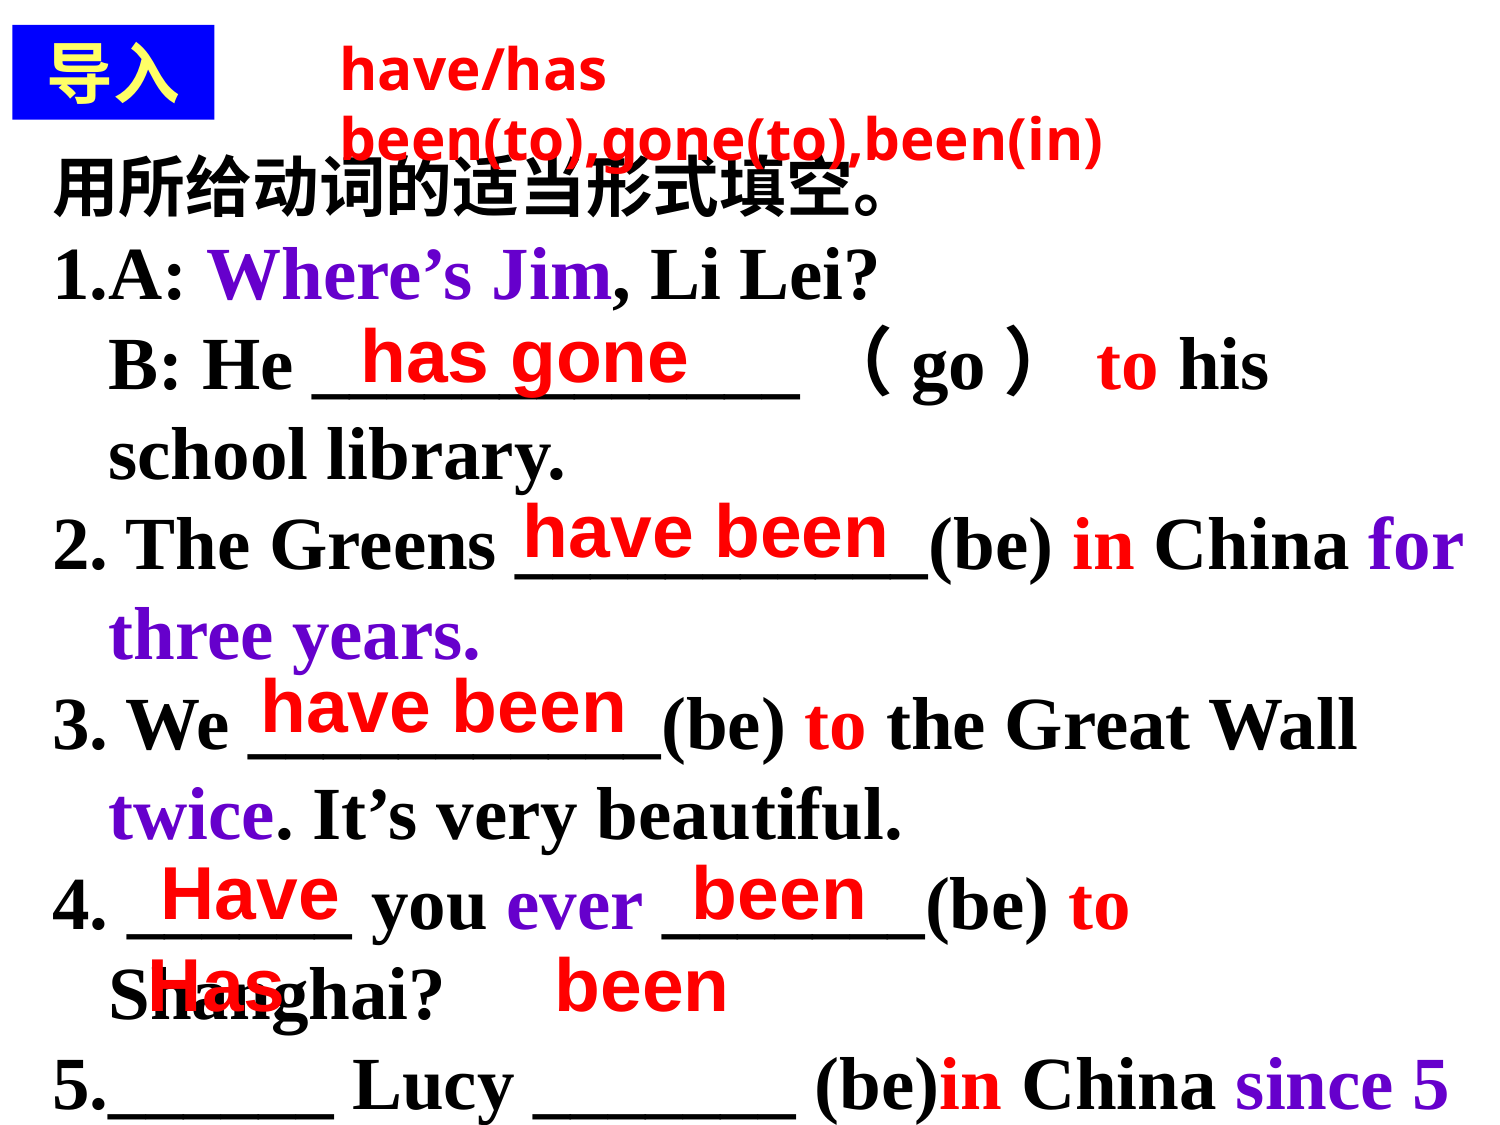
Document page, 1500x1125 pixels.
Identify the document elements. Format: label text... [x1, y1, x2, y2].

text_box have been [225, 649, 788, 755]
text_box Have been [125, 837, 1115, 943]
text_box 导入 [12, 24, 215, 120]
text_box have/has been(to),gone(to),been(in) [324, 24, 1393, 180]
text_box Has been [112, 928, 950, 1034]
text_box 用所给动词的适当形式填空。 A: Where’s Jim, Li Lei? B: He _____________（go）to his school library. 2. The Greens ___________(be) in China for three years. 3. We ___________(be) to the Great Wall twice. It’s very beautiful. 4. ______ you ever _______(be) to Shanghai? 5.______ Lucy _______ (be)in China since 5 years ago? [37, 137, 1484, 1125]
text_box have been [487, 474, 1061, 580]
text_box has gone [324, 299, 860, 405]
